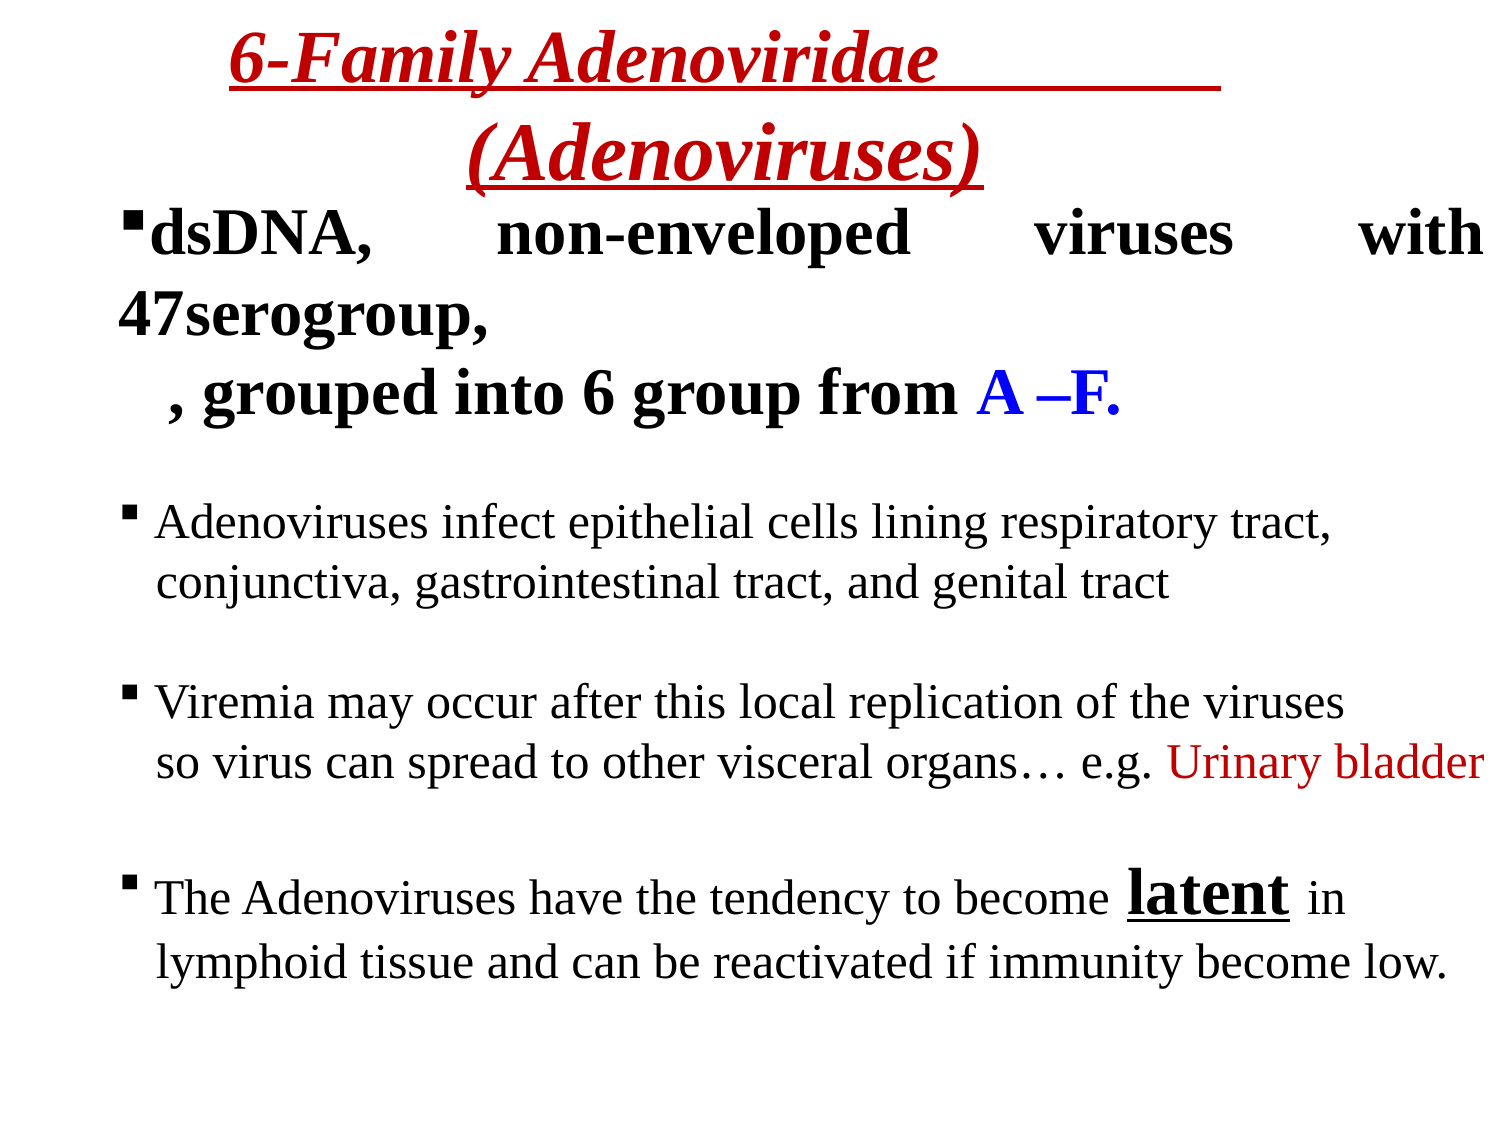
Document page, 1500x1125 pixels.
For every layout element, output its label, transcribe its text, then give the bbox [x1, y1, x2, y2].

text_box dsDNA, non-enveloped viruses with 47serogroup, , grouped into 6 group from A –F. Adenoviruses infect epithelial cells lining respiratory tract, conjunctiva, gastrointestinal tract, and genital tract Viremia may occur after this local replication of the viruses so virus can spread to other visceral organs… e.g. Urinary bladder The Adenoviruses have the tendency to become latent in lymphoid tissue and can be reactivated if immunity become low. [103, 180, 1500, 1116]
text_box 6-Family Adenoviridae (Adenoviruses) [37, 0, 1413, 205]
